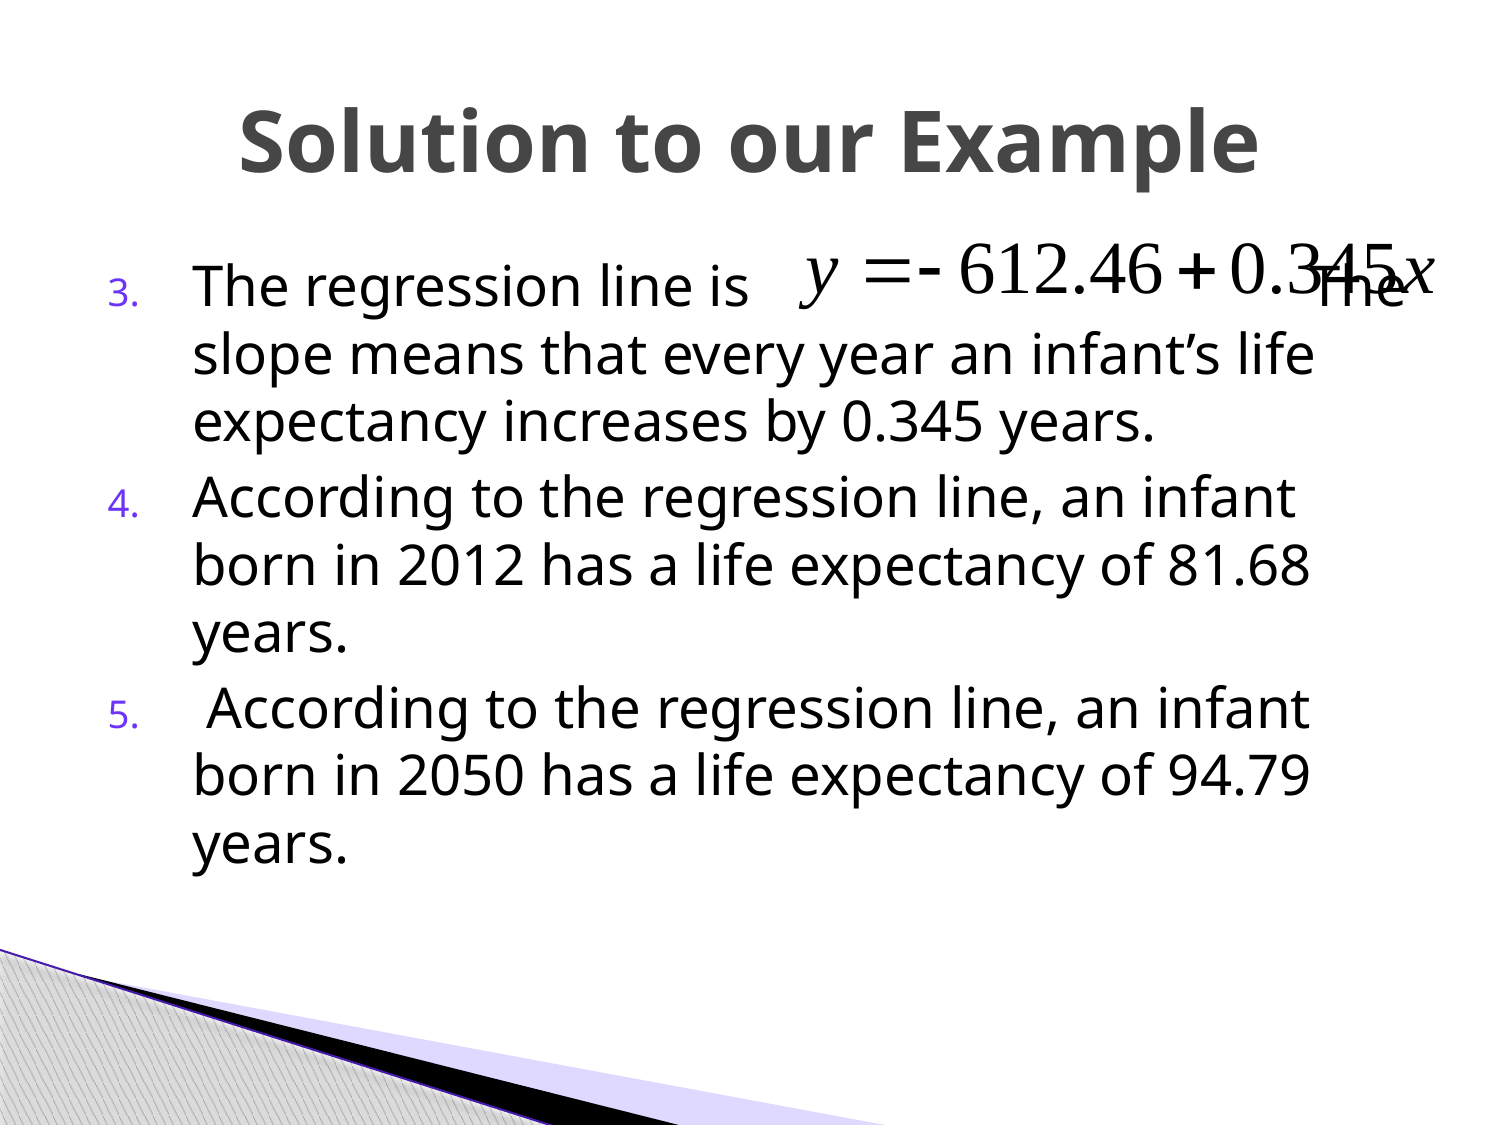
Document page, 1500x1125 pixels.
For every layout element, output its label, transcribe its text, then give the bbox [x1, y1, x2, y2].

list The regression line is The slope means that every year an infant’s life expectancy increases by 0.345 years. According to the regression line, an infant born in 2012 has a life expectancy of 81.68 years. According to the regression line, an infant born in 2050 has a life expectancy of 94.79 years. [75, 243, 1425, 986]
title Solution to our Example [75, 45, 1425, 233]
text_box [787, 224, 1451, 326]
